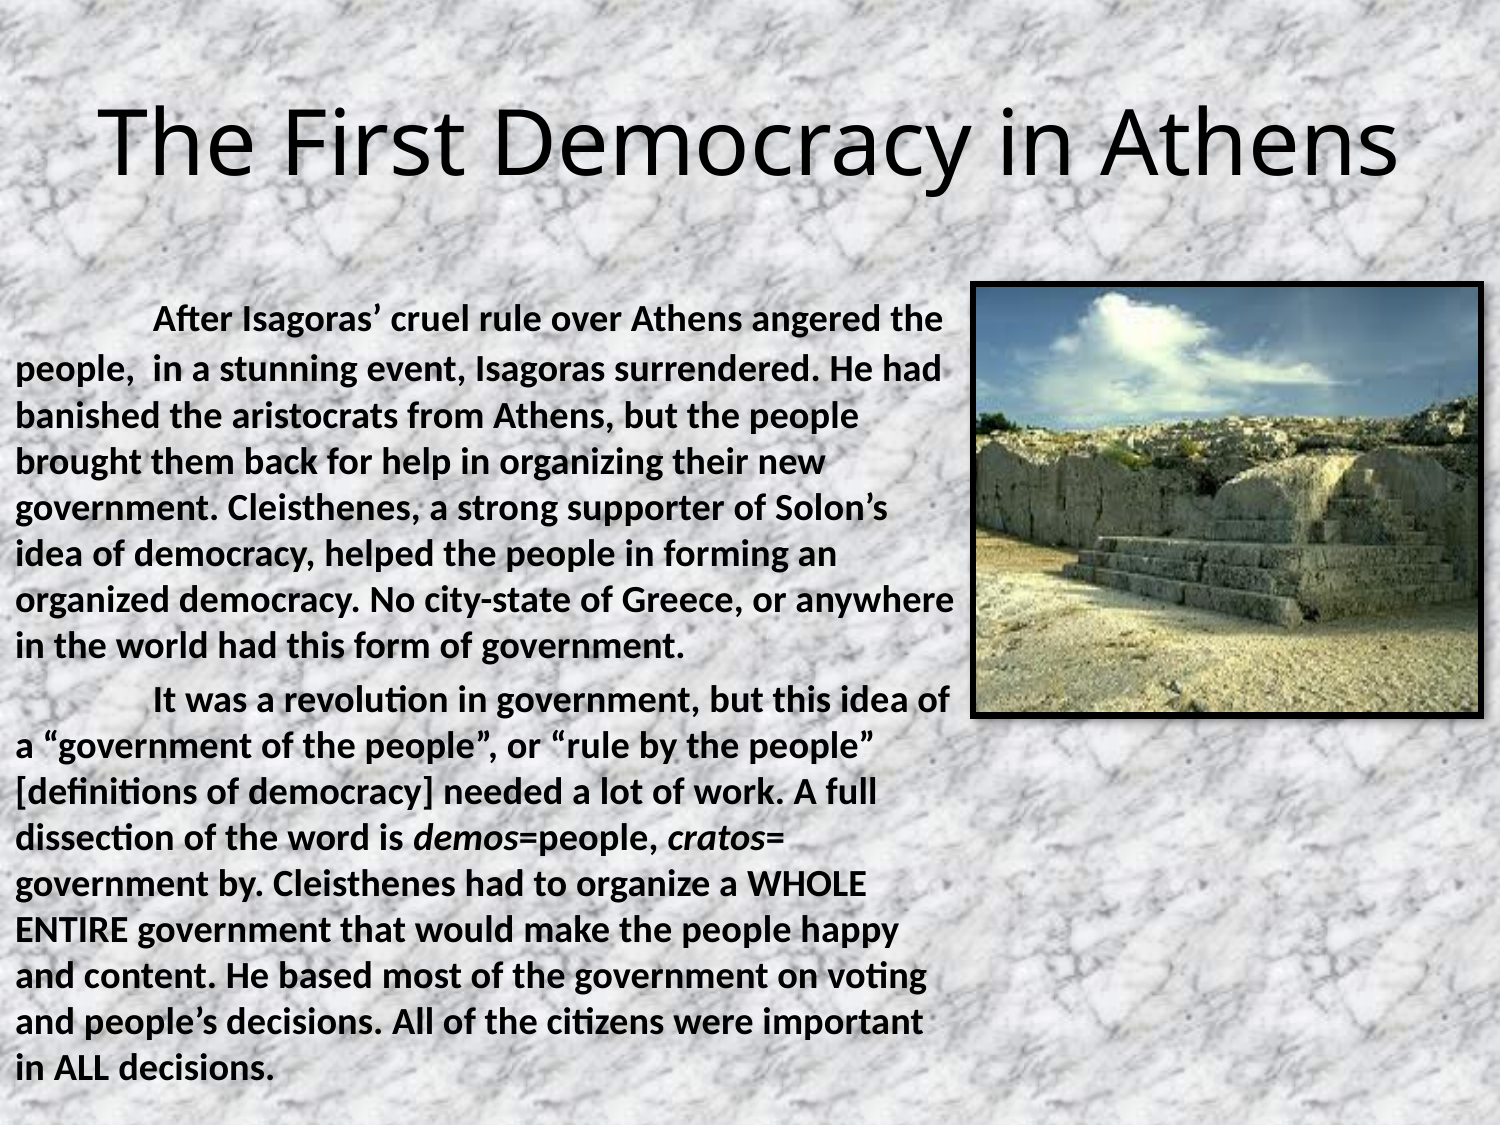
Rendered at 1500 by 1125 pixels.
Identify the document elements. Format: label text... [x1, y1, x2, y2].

picture [975, 287, 1479, 713]
title The First Democracy in Athens [75, 45, 1425, 233]
picture [0, 0, 1500, 1125]
list After Isagoras’ cruel rule over Athens angered the people, in a stunning event, Isagoras surrendered. He had banished the aristocrats from Athens, but the people brought them back for help in organizing their new government. Cleisthenes, a strong supporter of Solon’s idea of democracy, helped the people in forming an organized democracy. No city-state of Greece, or anywhere in the world had this form of government. It was a revolution in government, but this idea of a “government of the people”, or “rule by the people” [definitions of democracy] needed a lot of work. A full dissection of the word is demos=people, cratos= government by. Cleisthenes had to organize a WHOLE ENTIRE government that would make the people happy and content. He based most of the government on voting and people’s decisions. All of the citizens were important in ALL decisions. [0, 262, 975, 1100]
